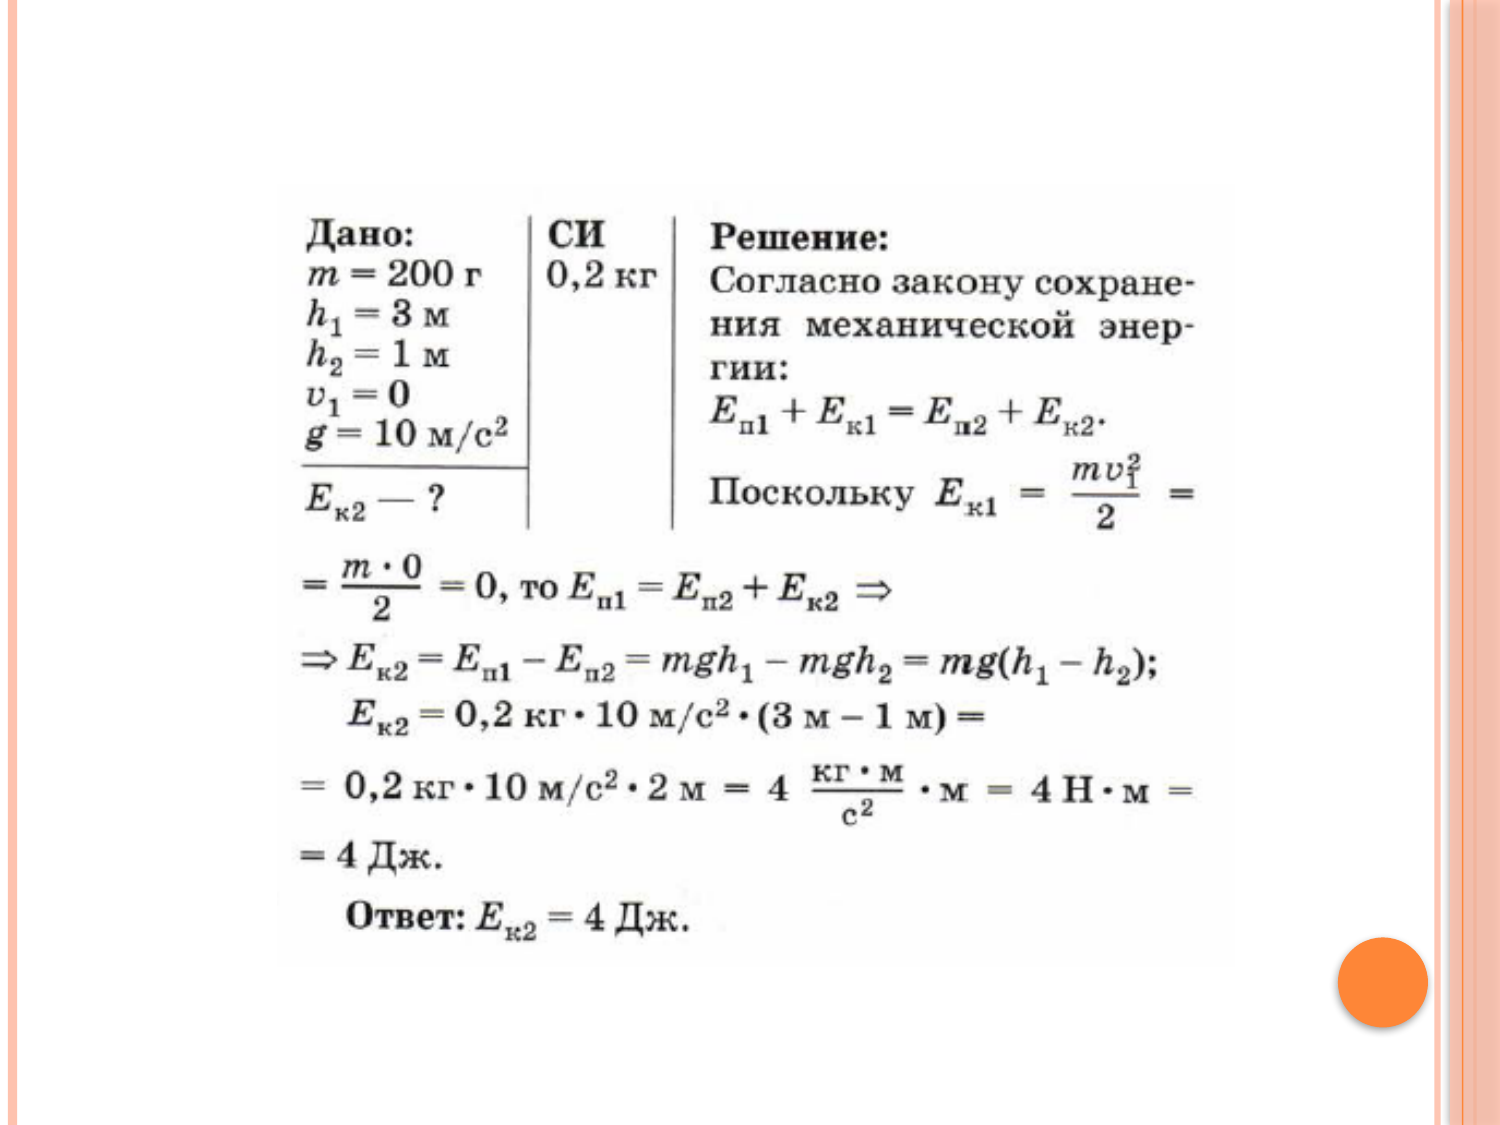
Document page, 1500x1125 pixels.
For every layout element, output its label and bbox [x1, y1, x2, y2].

picture [276, 183, 1235, 968]
